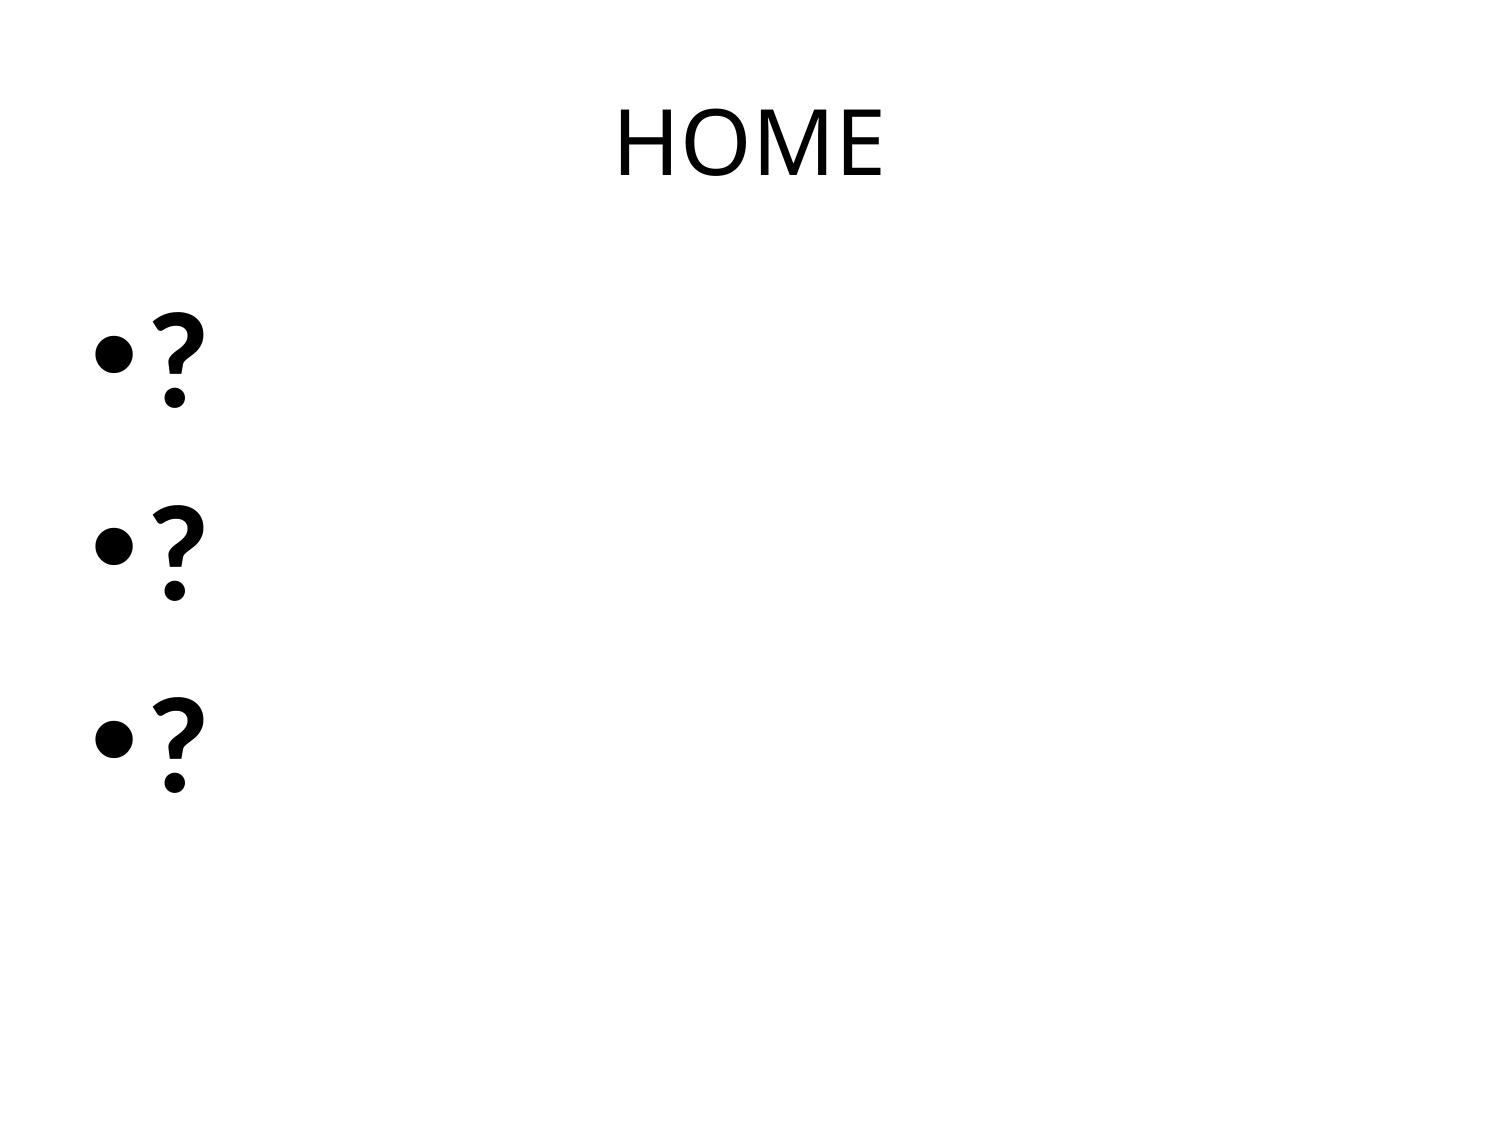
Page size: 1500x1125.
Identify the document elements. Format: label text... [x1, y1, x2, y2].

title HOME [75, 45, 1425, 233]
list ? ? ? [75, 262, 1425, 1005]
